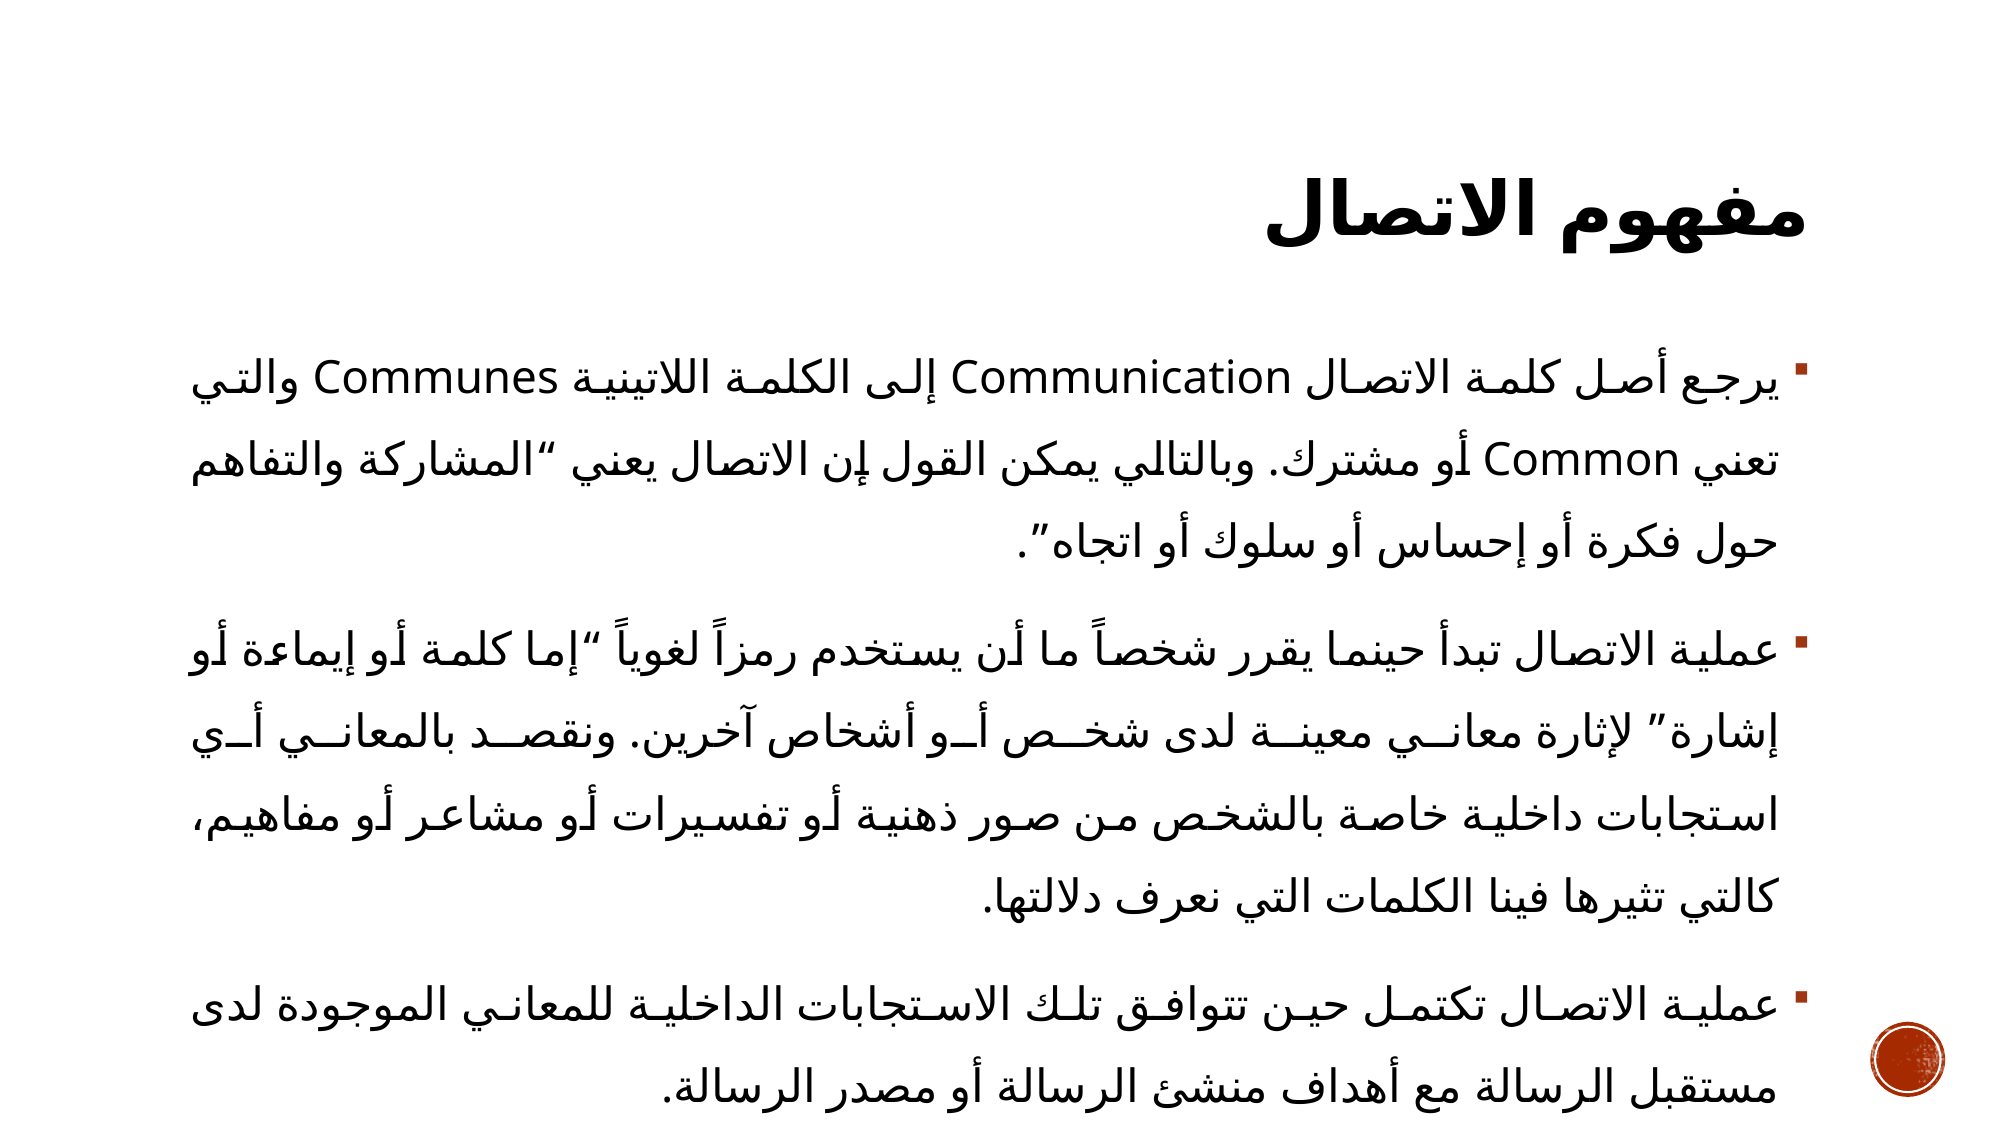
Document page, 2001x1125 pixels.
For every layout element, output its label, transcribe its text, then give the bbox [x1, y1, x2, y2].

list يرجع أصل كلمة الاتصال Communication إلى الكلمة اللاتينية Communes والتي تعني Common أو مشترك. وبالتالي يمكن القول إن الاتصال يعني “المشاركة والتفاهم حول فكرة أو إحساس أو سلوك أو اتجاه”. عملية الاتصال تبدأ حينما يقرر شخصاً ما أن يستخدم رمزاً لغوياً “إما كلمة أو إيماءة أو إشارة” لإثارة معاني معينة لدى شخص أو أشخاص آخرين. ونقصد بالمعاني أي استجابات داخلية خاصة بالشخص من صور ذهنية أو تفسيرات أو مشاعر أو مفاهيم، كالتي تثيرها فينا الكلمات التي نعرف دلالتها. عملية الاتصال تكتمل حين تتوافق تلك الاستجابات الداخلية للمعاني الموجودة لدى مستقبل الرسالة مع أهداف منشئ الرسالة أو مصدر الرسالة. [175, 312, 1826, 977]
title مفهوم الاتصال [175, 79, 1826, 312]
